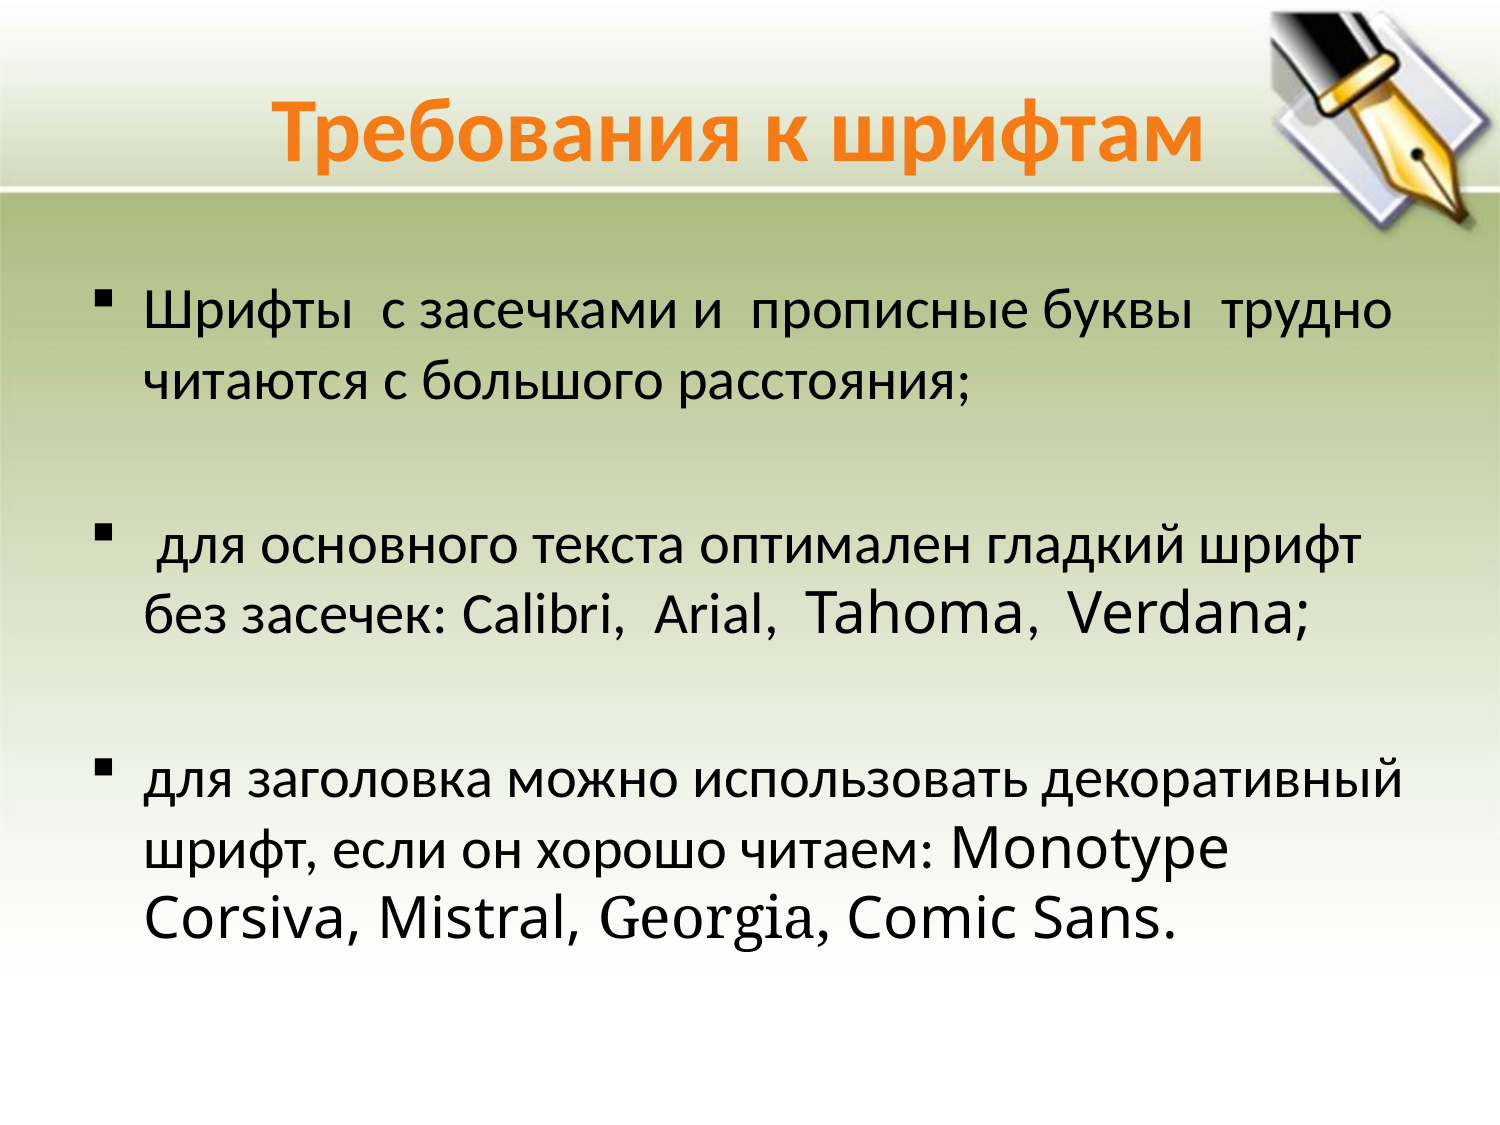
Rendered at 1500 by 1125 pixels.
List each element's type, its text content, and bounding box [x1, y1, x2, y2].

list Шрифты c засечками и прописные буквы трудно читаются с большого расстояния; для основного текста оптимален гладкий шрифт без засечек: Calibri, Arial, Tahoma, Verdana; для заголовка можно использовать декоративный шрифт, если он хорошо читаем: Monotype Corsiva, Mistral, Georgia, Comic Sans. [75, 262, 1425, 1005]
title Требования к шрифтам [64, 30, 1415, 219]
picture [0, 0, 1500, 1125]
